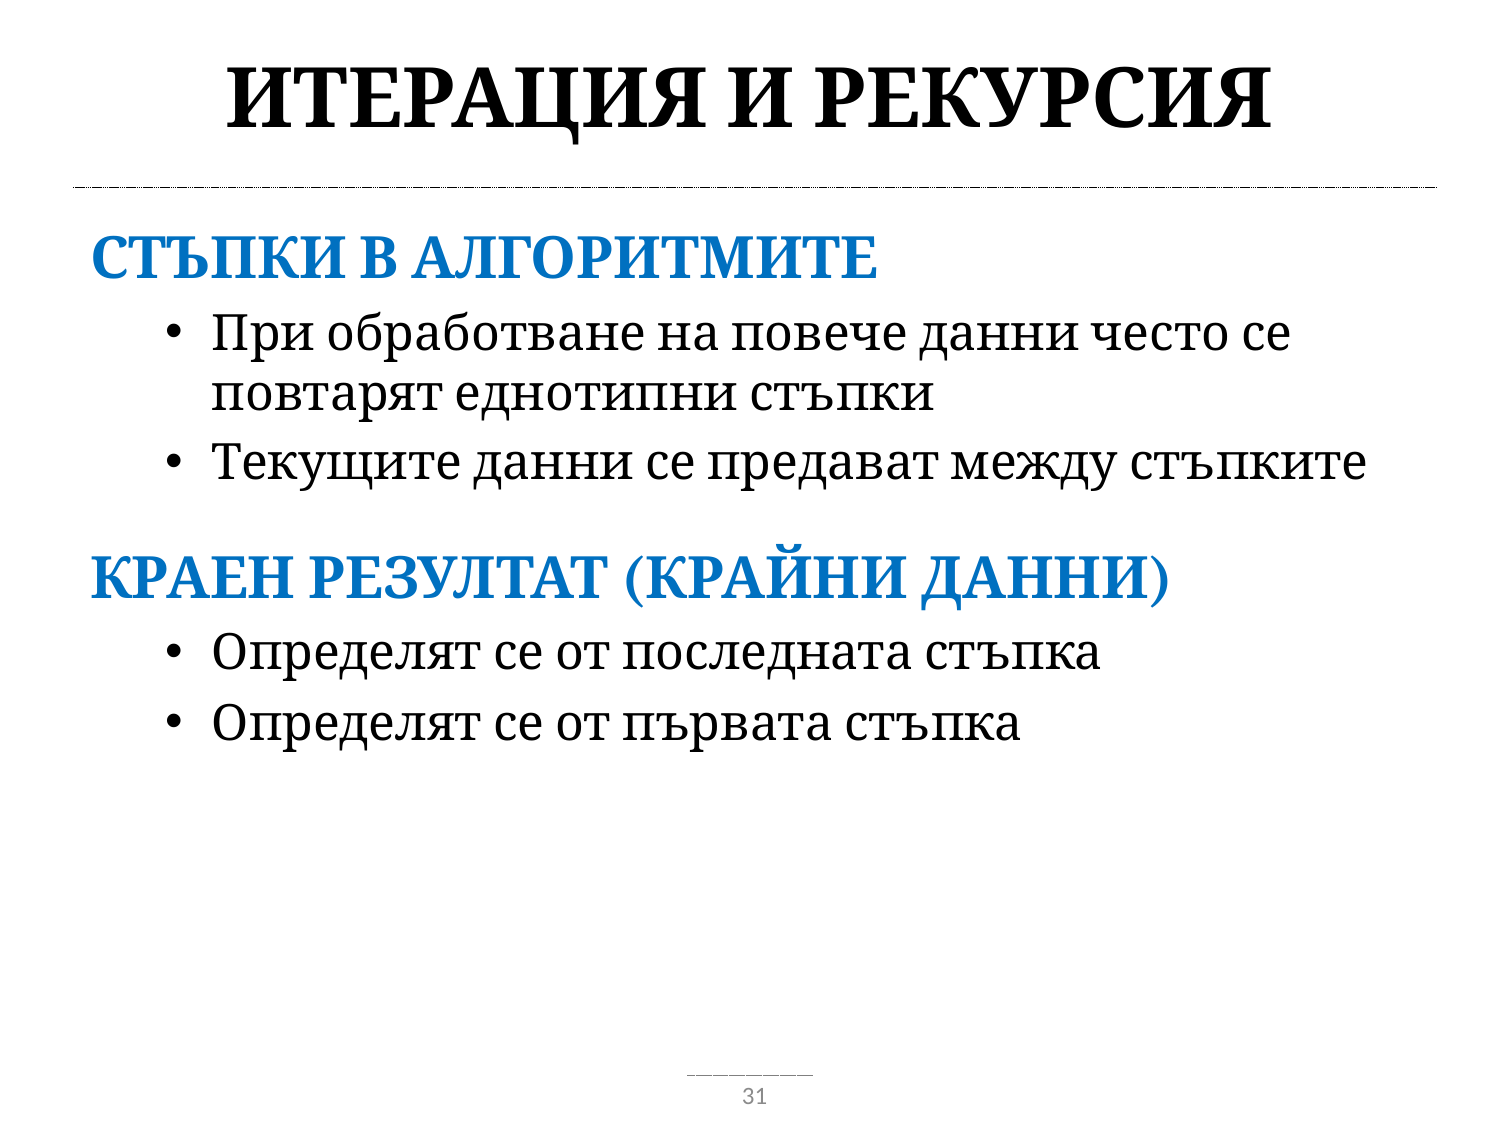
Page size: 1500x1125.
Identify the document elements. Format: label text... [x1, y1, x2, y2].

list Стъпки в алгоритмите При обработване на повече данни често се повтарят еднотипни стъпки Текущите данни се предават между стъпките Краен резултат (крайни данни) Определят се от последната стъпка Определят се от първата стъпка [75, 212, 1450, 1063]
title Итерация и рекурсия [0, 0, 1500, 188]
slide_number 31 [579, 1065, 930, 1125]
